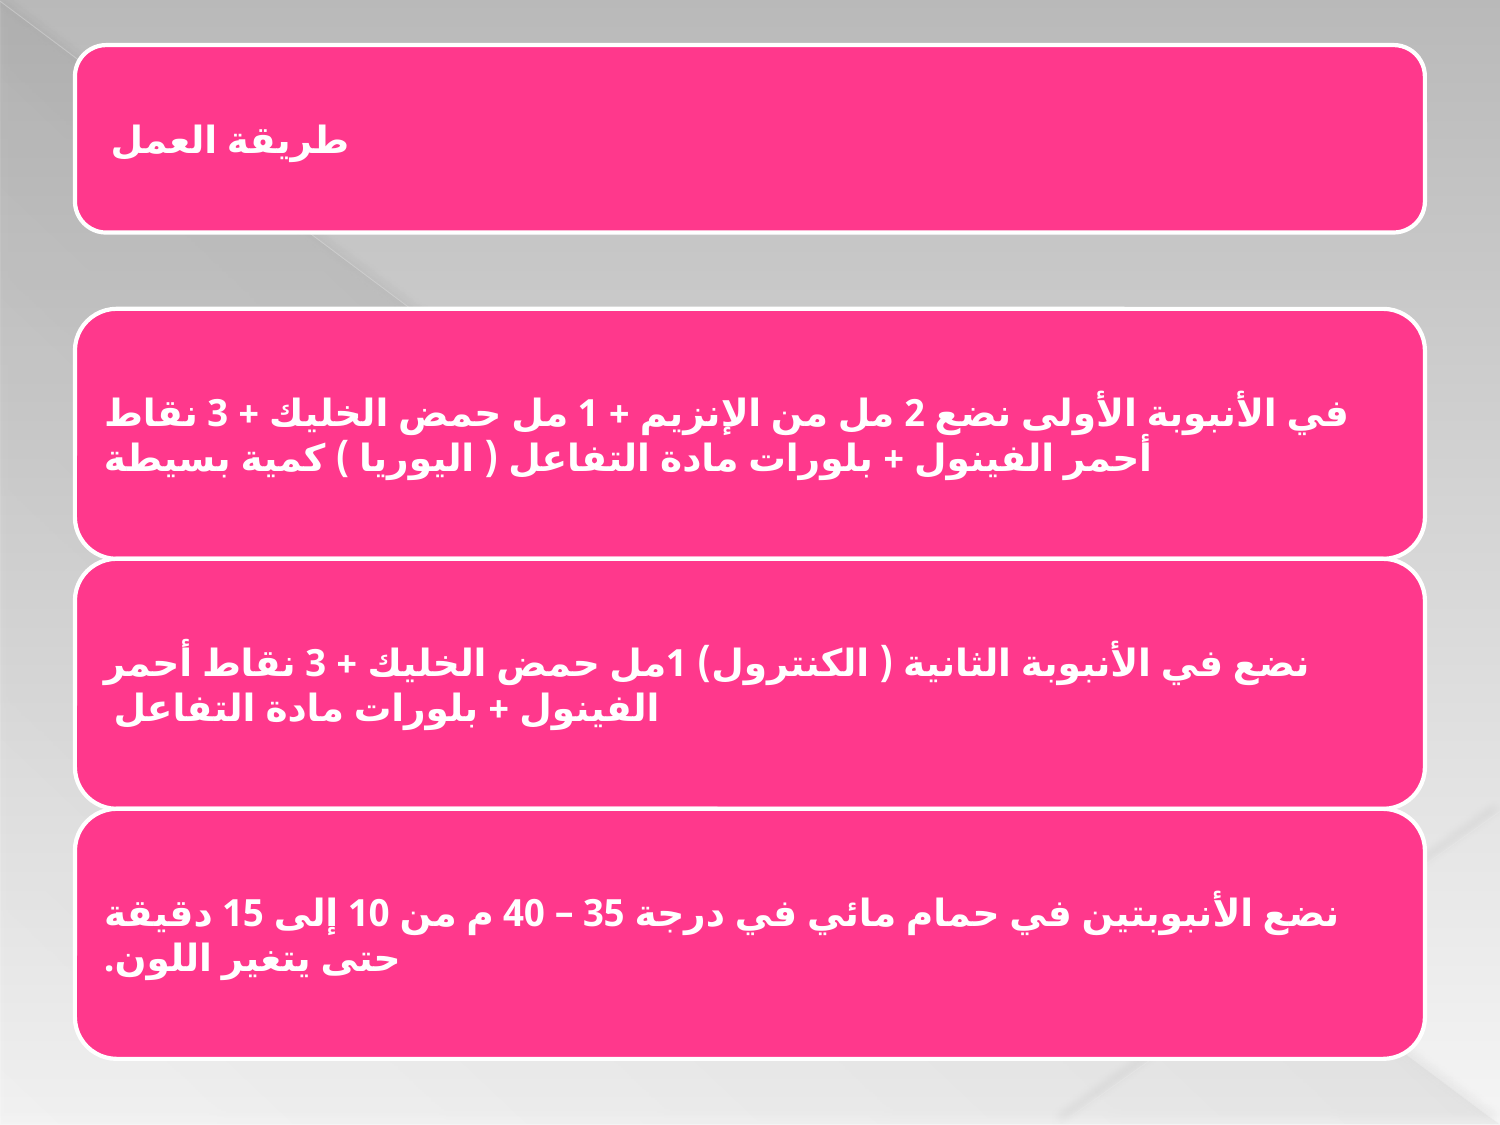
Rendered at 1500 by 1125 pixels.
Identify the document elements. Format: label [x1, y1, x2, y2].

list [74, 308, 1426, 1060]
text_box [74, 44, 1426, 233]
